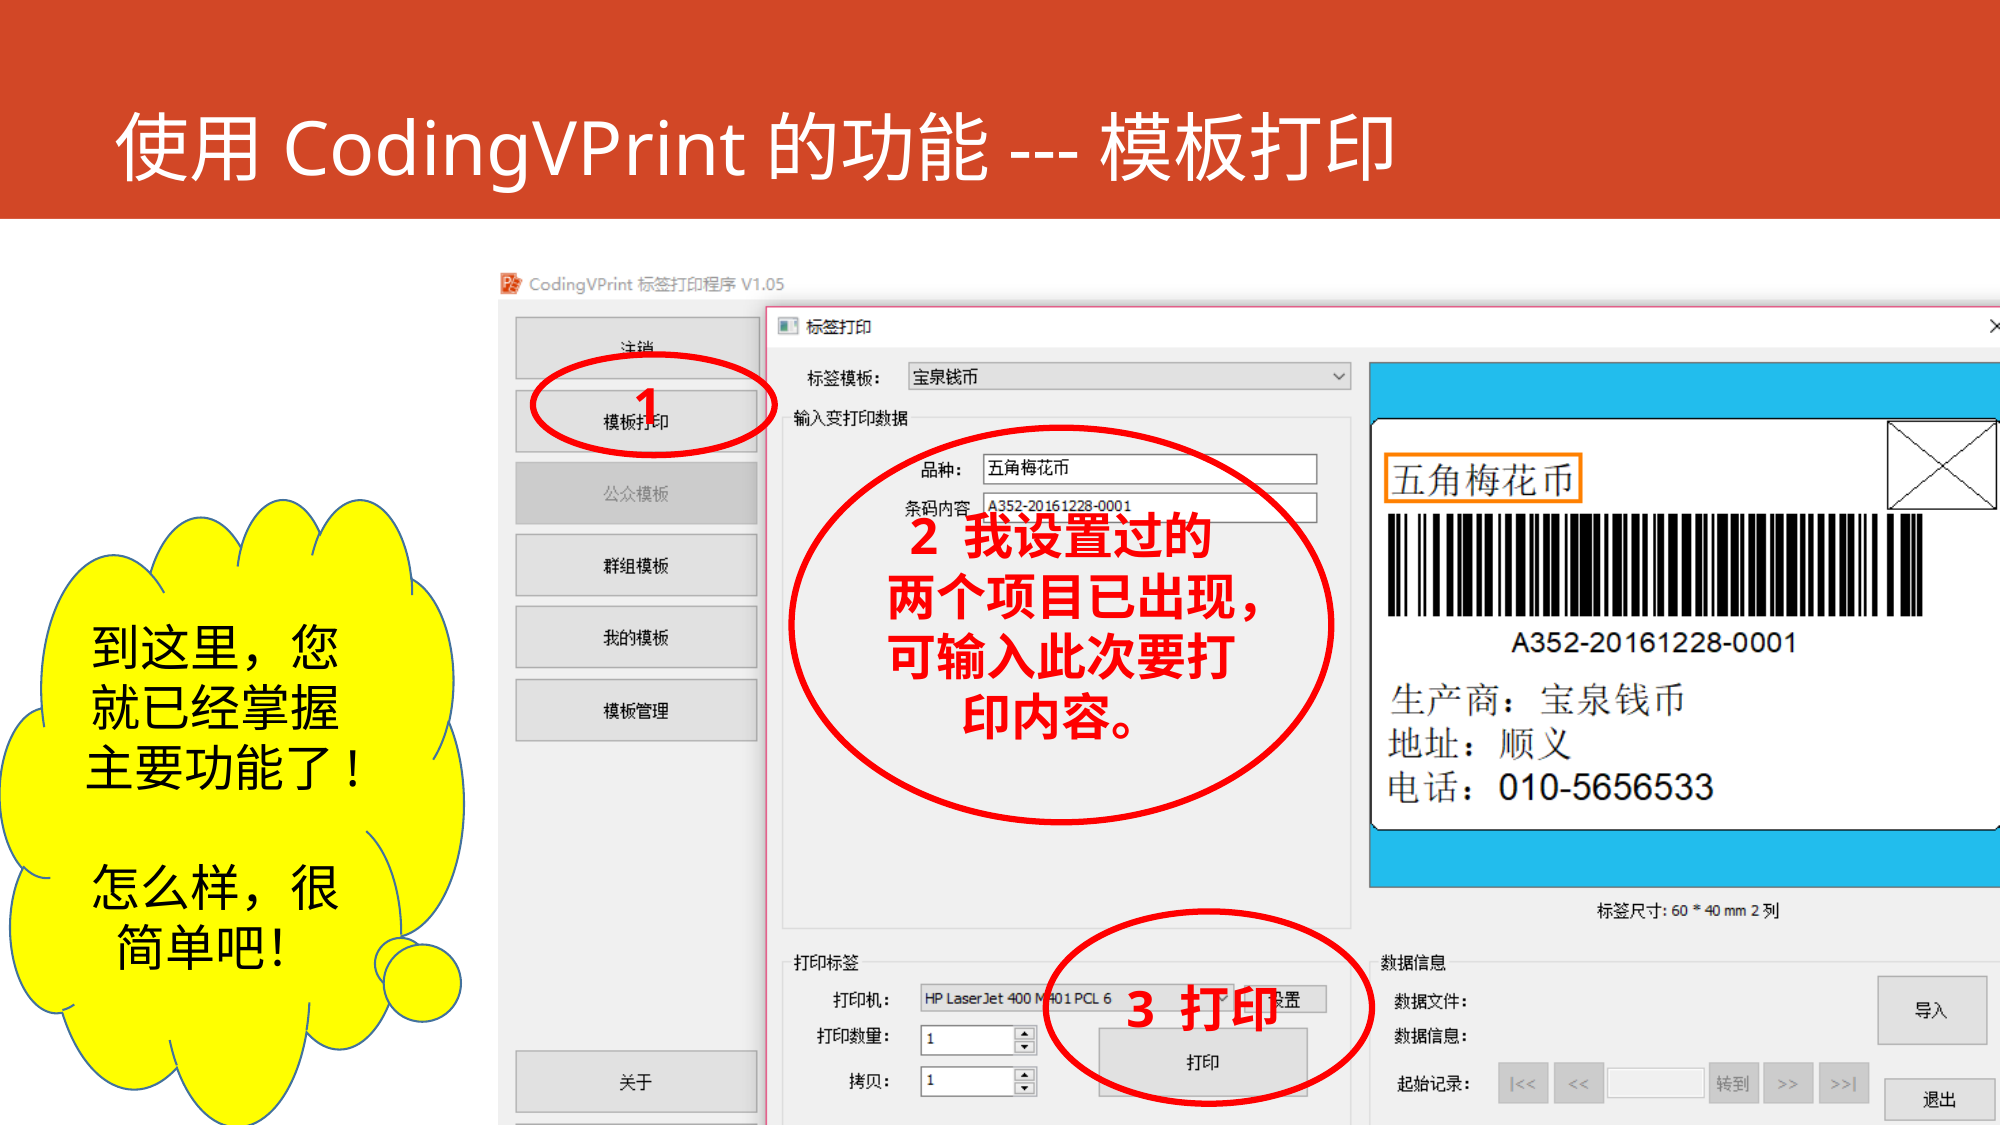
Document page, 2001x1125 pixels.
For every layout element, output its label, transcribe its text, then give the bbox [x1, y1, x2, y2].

title 使用CodingVPrint的功能---模板打印 [99, 0, 1863, 199]
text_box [498, 269, 2000, 1125]
text_box 到这里，您就已经掌握主要功能了! 怎么样，很简单吧！ [0, 498, 466, 1125]
